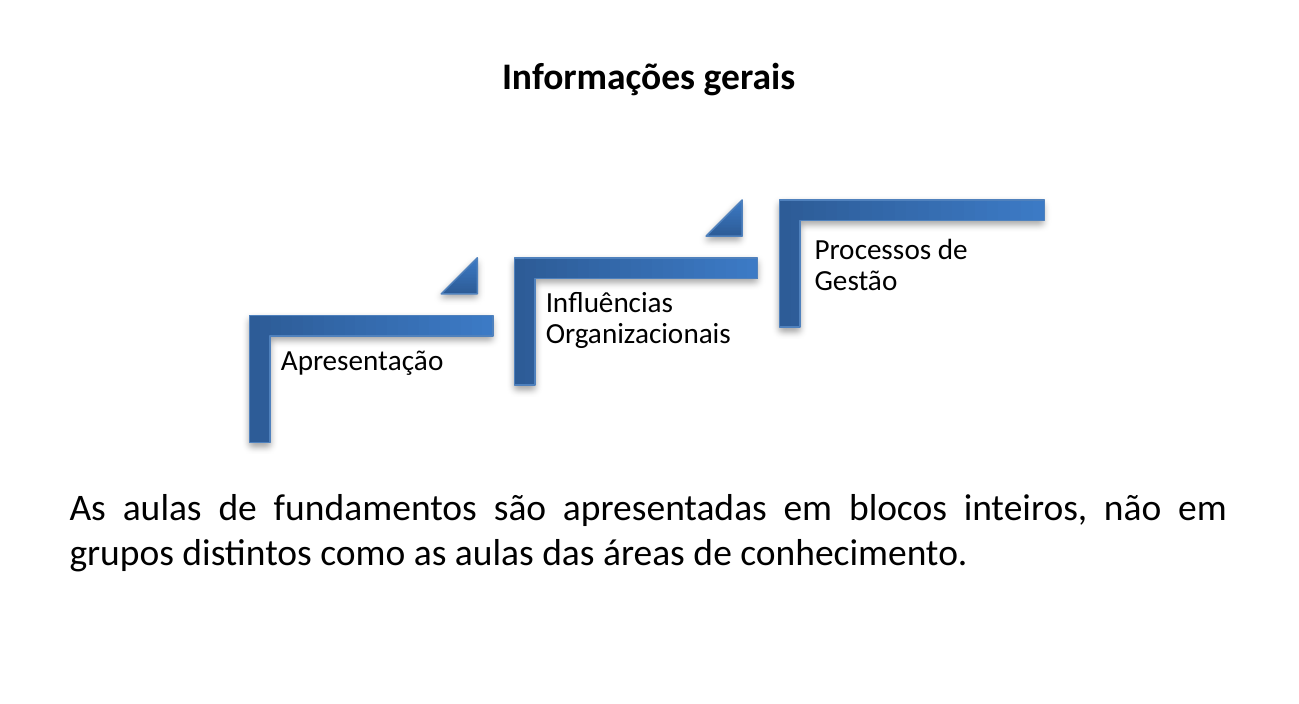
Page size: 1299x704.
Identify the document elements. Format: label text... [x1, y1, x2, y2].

text_box As aulas de fundamentos são apresentadas em blocos inteiros, não em grupos distintos como as aulas das áreas de conhecimento. [58, 477, 1240, 704]
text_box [249, 199, 1058, 505]
text_box Informações gerais [0, 44, 1299, 106]
